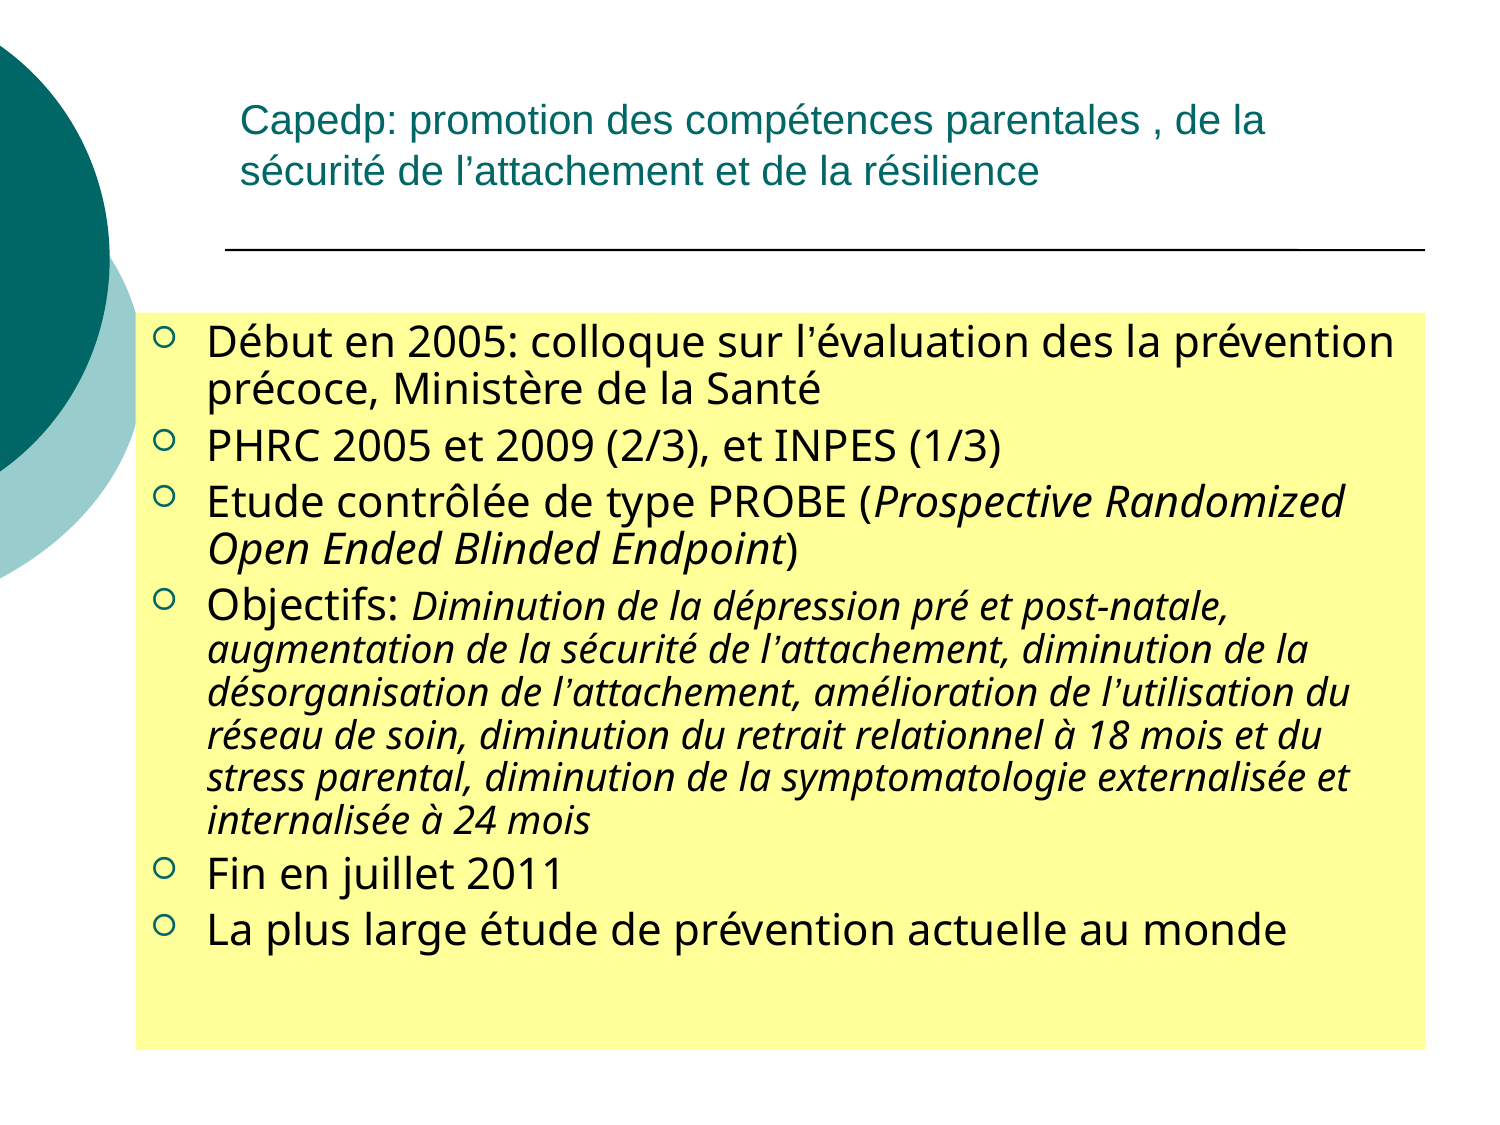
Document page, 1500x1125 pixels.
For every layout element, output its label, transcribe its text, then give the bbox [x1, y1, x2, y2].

list Début en 2005: colloque sur l’évaluation des la prévention précoce, Ministère de la Santé PHRC 2005 et 2009 (2/3), et INPES (1/3) Etude contrôlée de type PROBE (Prospective Randomized Open Ended Blinded Endpoint) Objectifs: Diminution de la dépression pré et post-natale, augmentation de la sécurité de l’attachement, diminution de la désorganisation de l’attachement, amélioration de l’utilisation du réseau de soin, diminution du retrait relationnel à 18 mois et du stress parental, diminution de la symptomatologie externalisée et internalisée à 24 mois Fin en juillet 2011 La plus large étude de prévention actuelle au monde [135, 312, 1425, 1050]
title Capedp: promotion des compétences parentales , de la sécurité de l’attachement et de la résilience [224, 49, 1425, 237]
